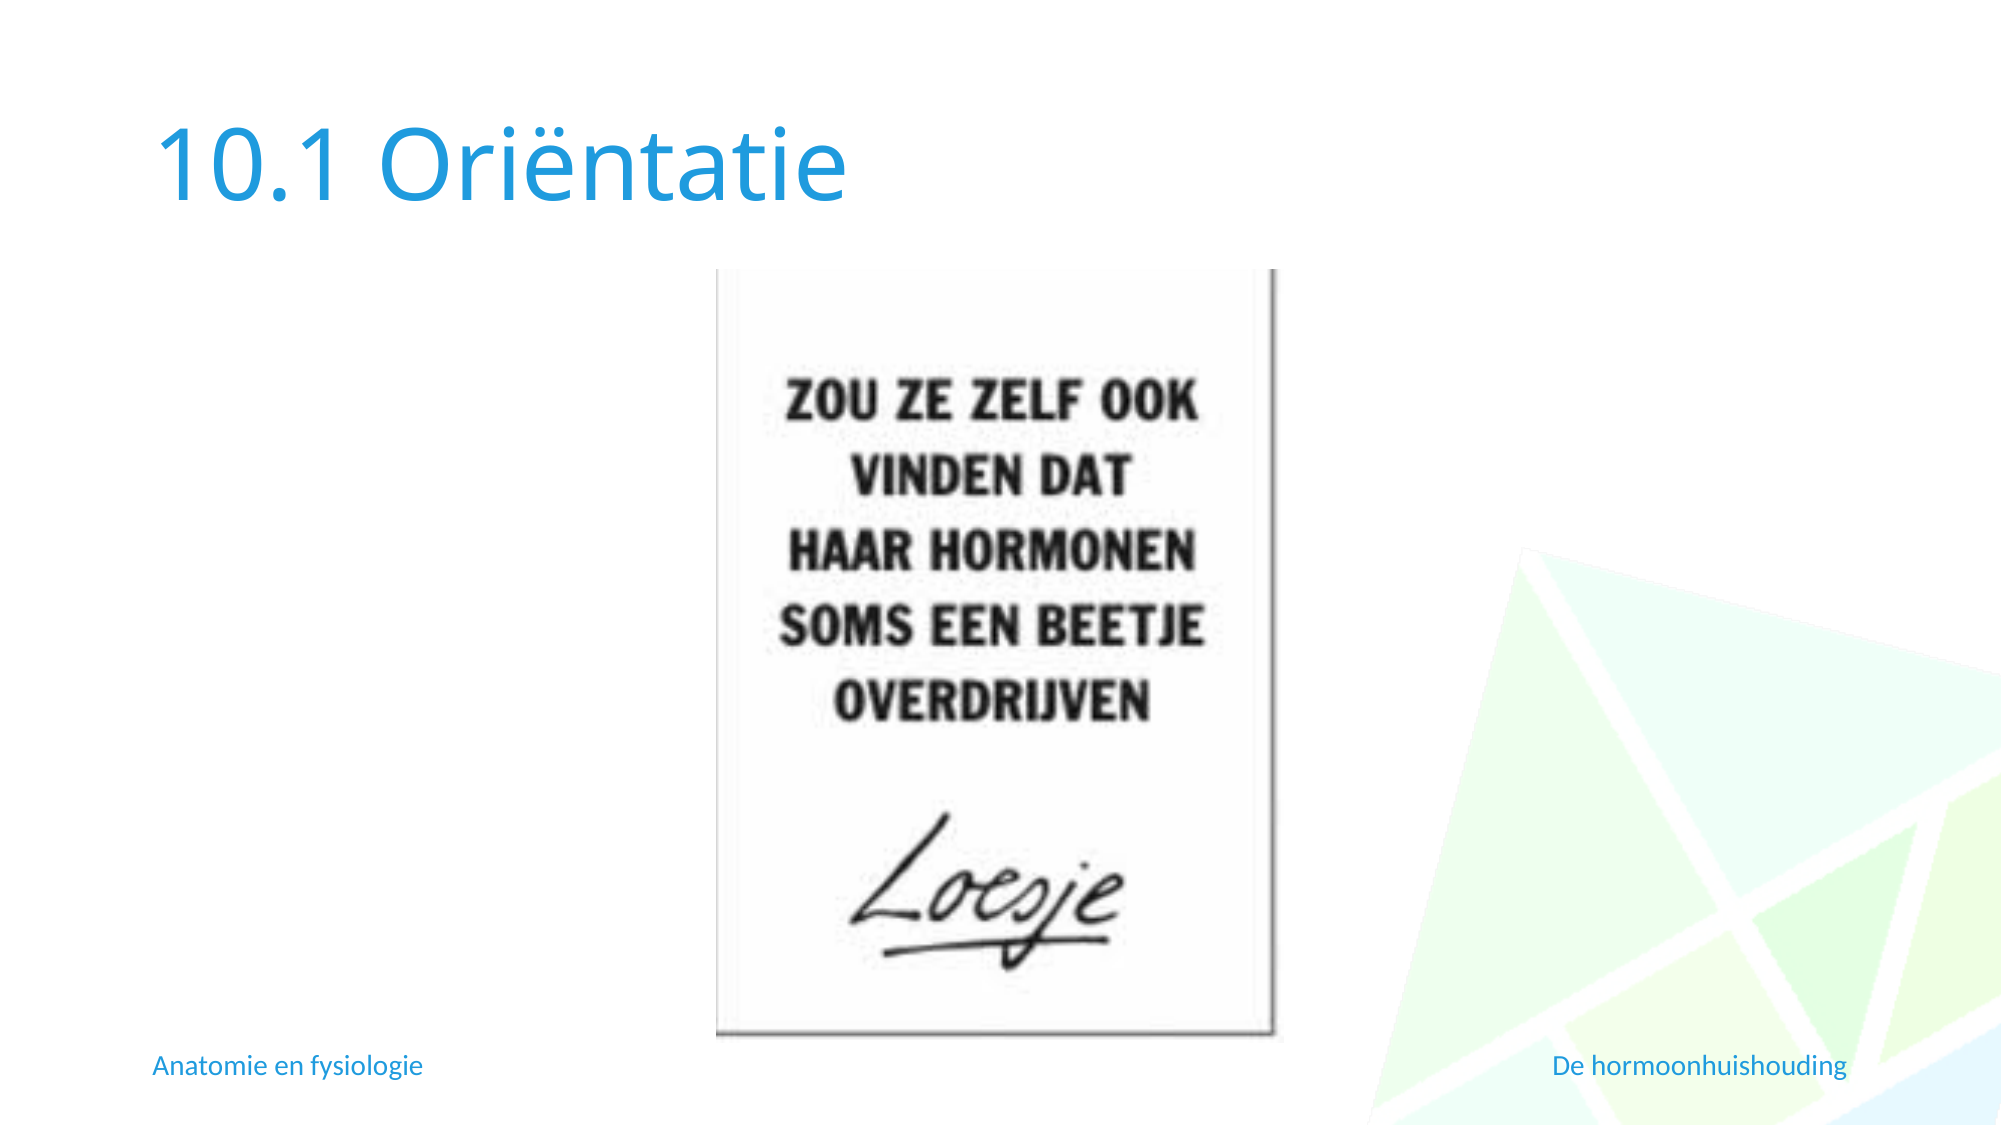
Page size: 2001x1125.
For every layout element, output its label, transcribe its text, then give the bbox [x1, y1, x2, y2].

list Anatomie en fysiologie [137, 1042, 588, 1103]
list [715, 269, 1284, 1043]
list De hormoonhuishouding [1412, 1042, 1863, 1103]
title 10.1 Oriëntatie [137, 59, 1863, 278]
